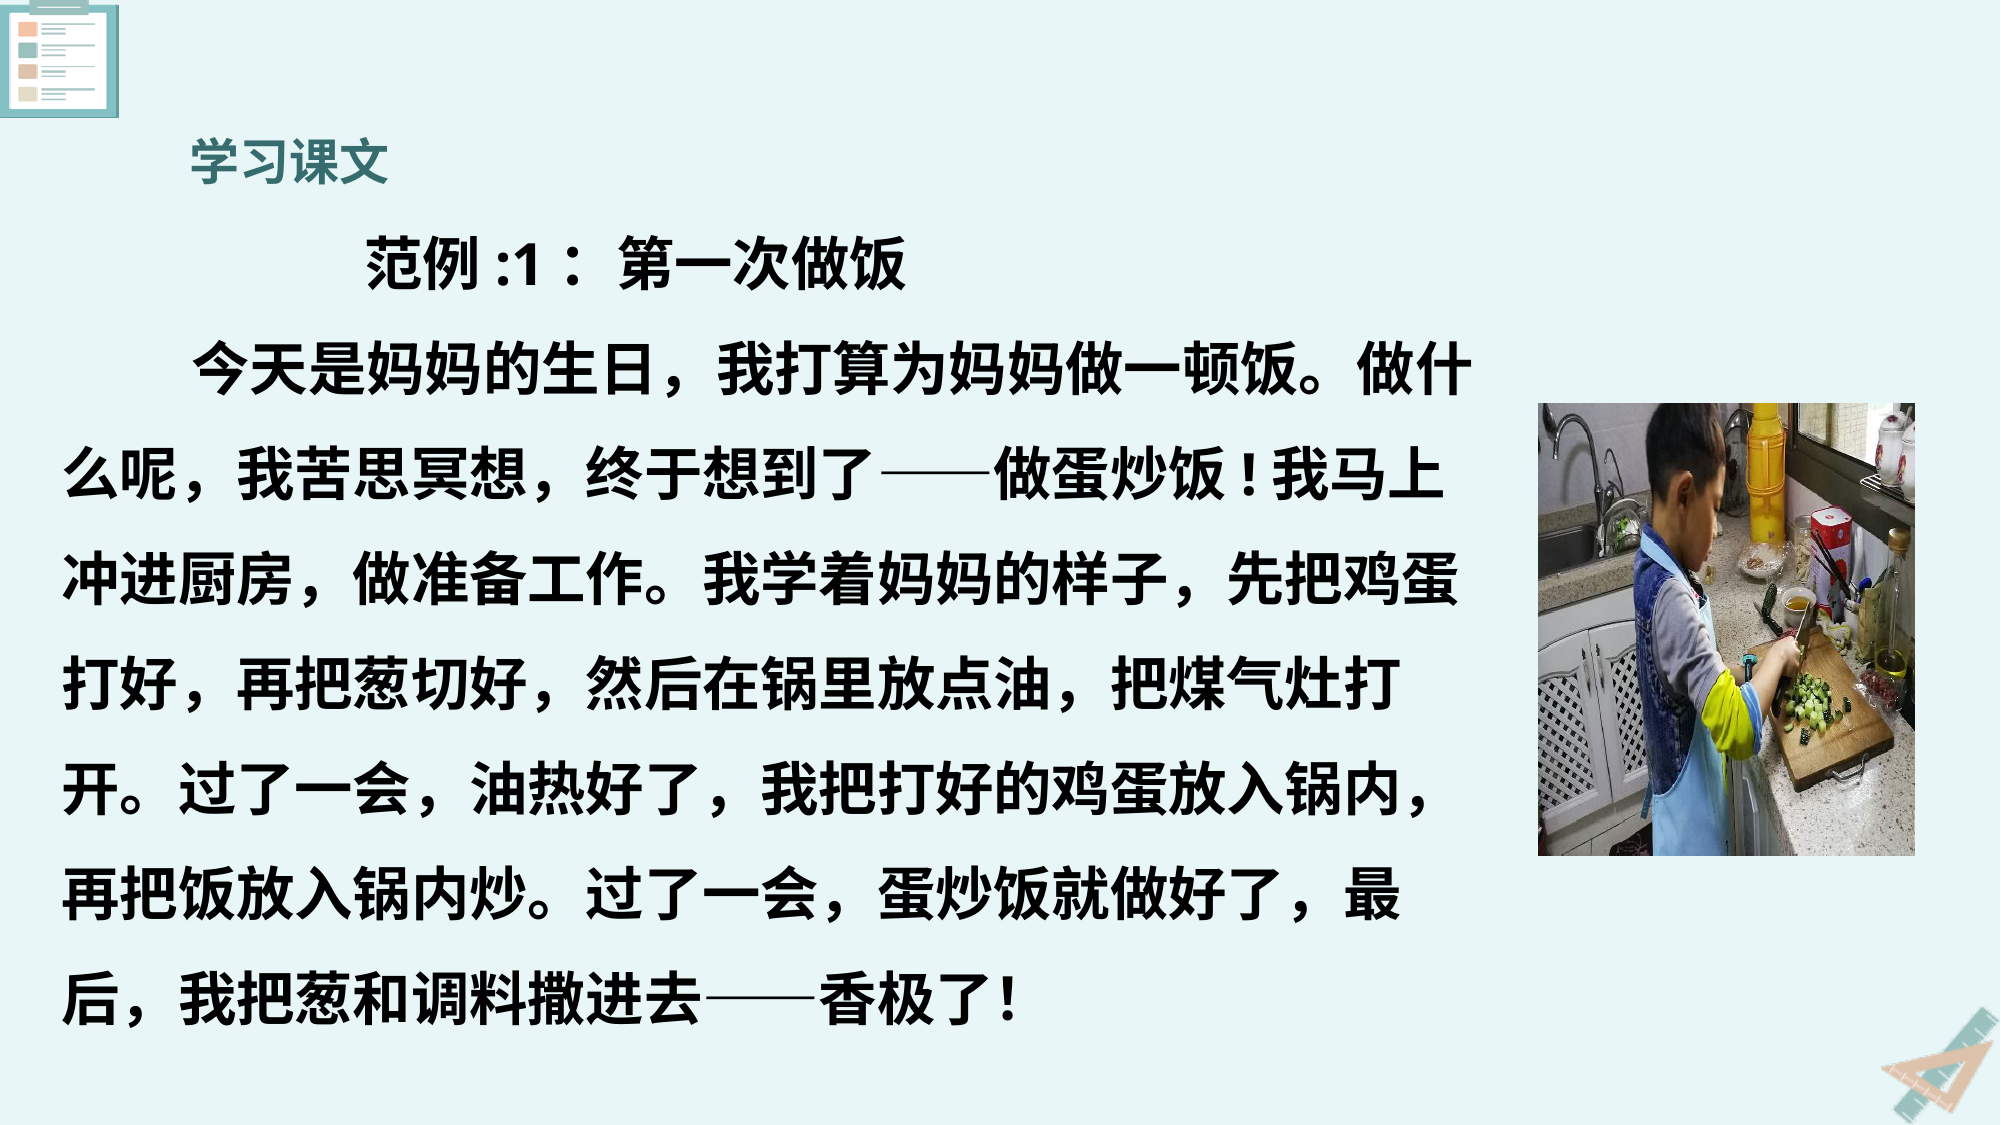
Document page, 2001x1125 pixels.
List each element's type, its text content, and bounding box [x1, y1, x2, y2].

picture [0, 0, 119, 119]
text_box 范例:1：第一次做饭 今天是妈妈的生日，我打算为妈妈做一顿饭。做什么呢，我苦思冥想，终于想到了——做蛋炒饭!我马上冲进厨房，做准备工作。我学着妈妈的样子，先把鸡蛋打好，再把葱切好，然后在锅里放点油，把煤气灶打开。过了一会，油热好了，我把打好的鸡蛋放入锅内，再把饭放入锅内炒。过了一会，蛋炒饭就做好了，最后，我把葱和调料撒进去——香极了！ [46, 184, 1508, 1040]
picture [1881, 1006, 2000, 1125]
picture [1538, 403, 1915, 856]
text_box 学习课文 [174, 123, 405, 184]
